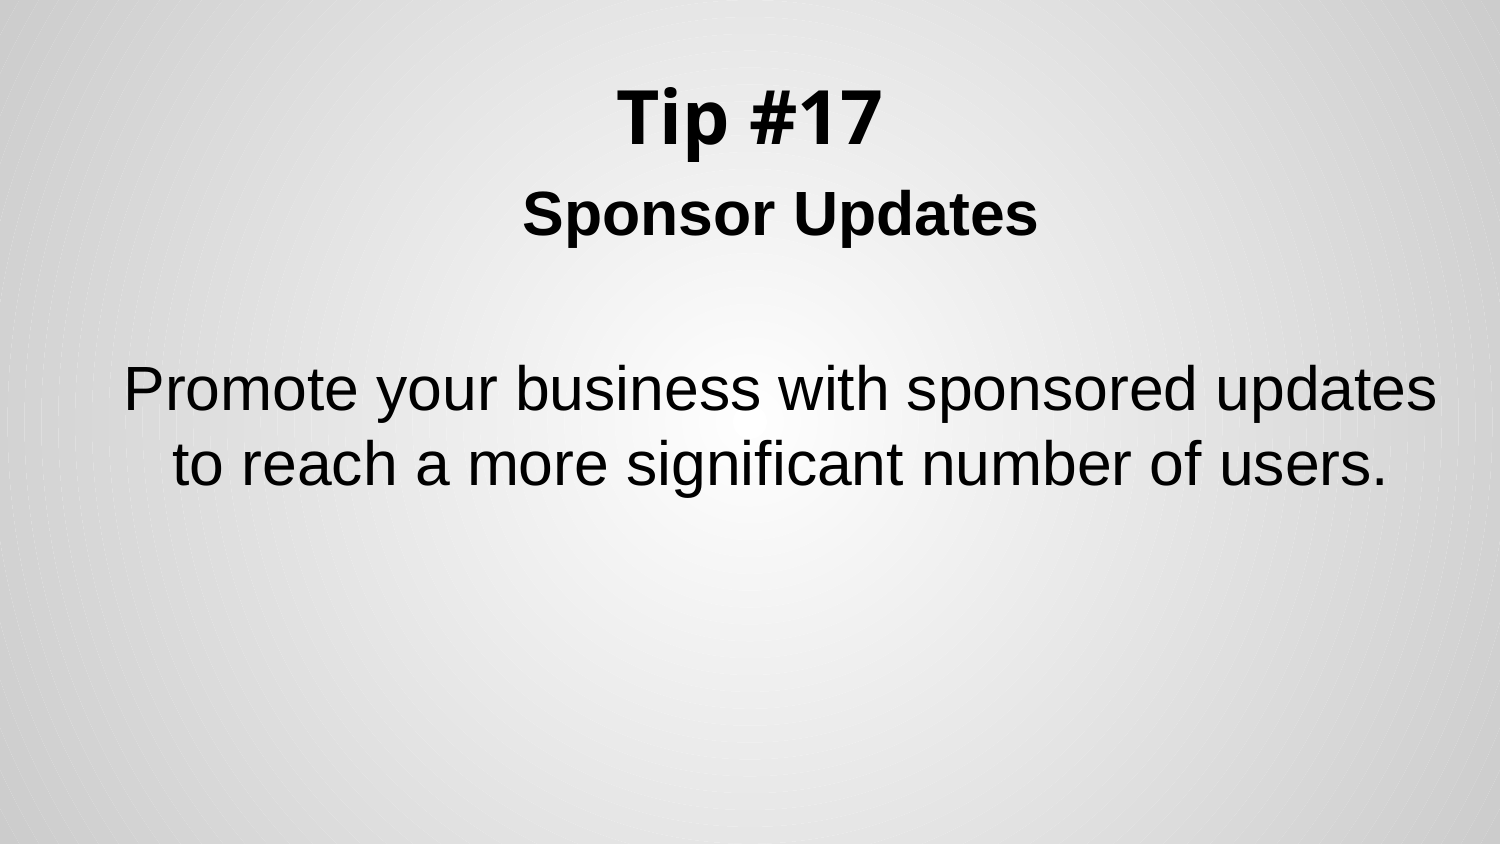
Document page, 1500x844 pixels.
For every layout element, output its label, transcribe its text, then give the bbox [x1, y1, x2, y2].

title Tip #17 [75, 33, 1425, 175]
list Sponsor Updates Promote your business with sponsored updates to reach a more significant number of users. [106, 70, 1457, 754]
